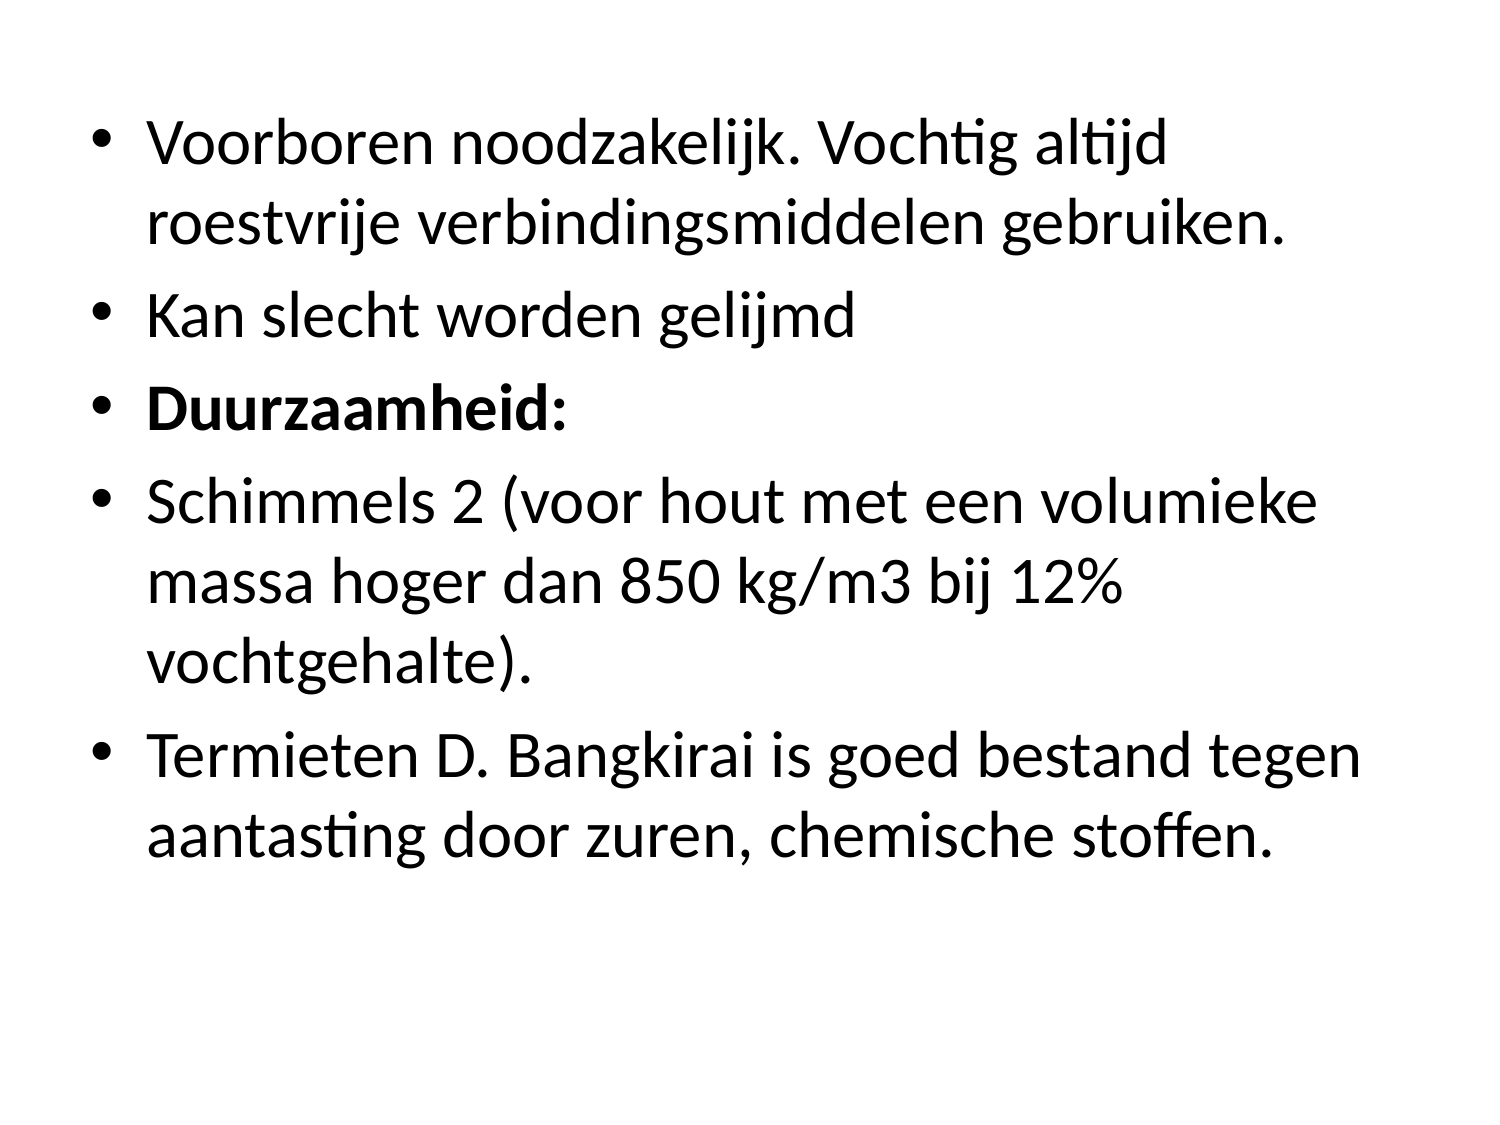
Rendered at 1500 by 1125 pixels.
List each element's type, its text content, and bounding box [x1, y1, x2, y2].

list Voorboren noodzakelijk. Vochtig altijd roestvrije verbindingsmiddelen gebruiken. Kan slecht worden gelijmd Duurzaamheid: Schimmels 2 (voor hout met een volumieke massa hoger dan 850 kg/m3 bij 12% vochtgehalte). Termieten D. Bangkirai is goed bestand tegen aantasting door zuren, chemische stoffen. [75, 90, 1425, 1005]
